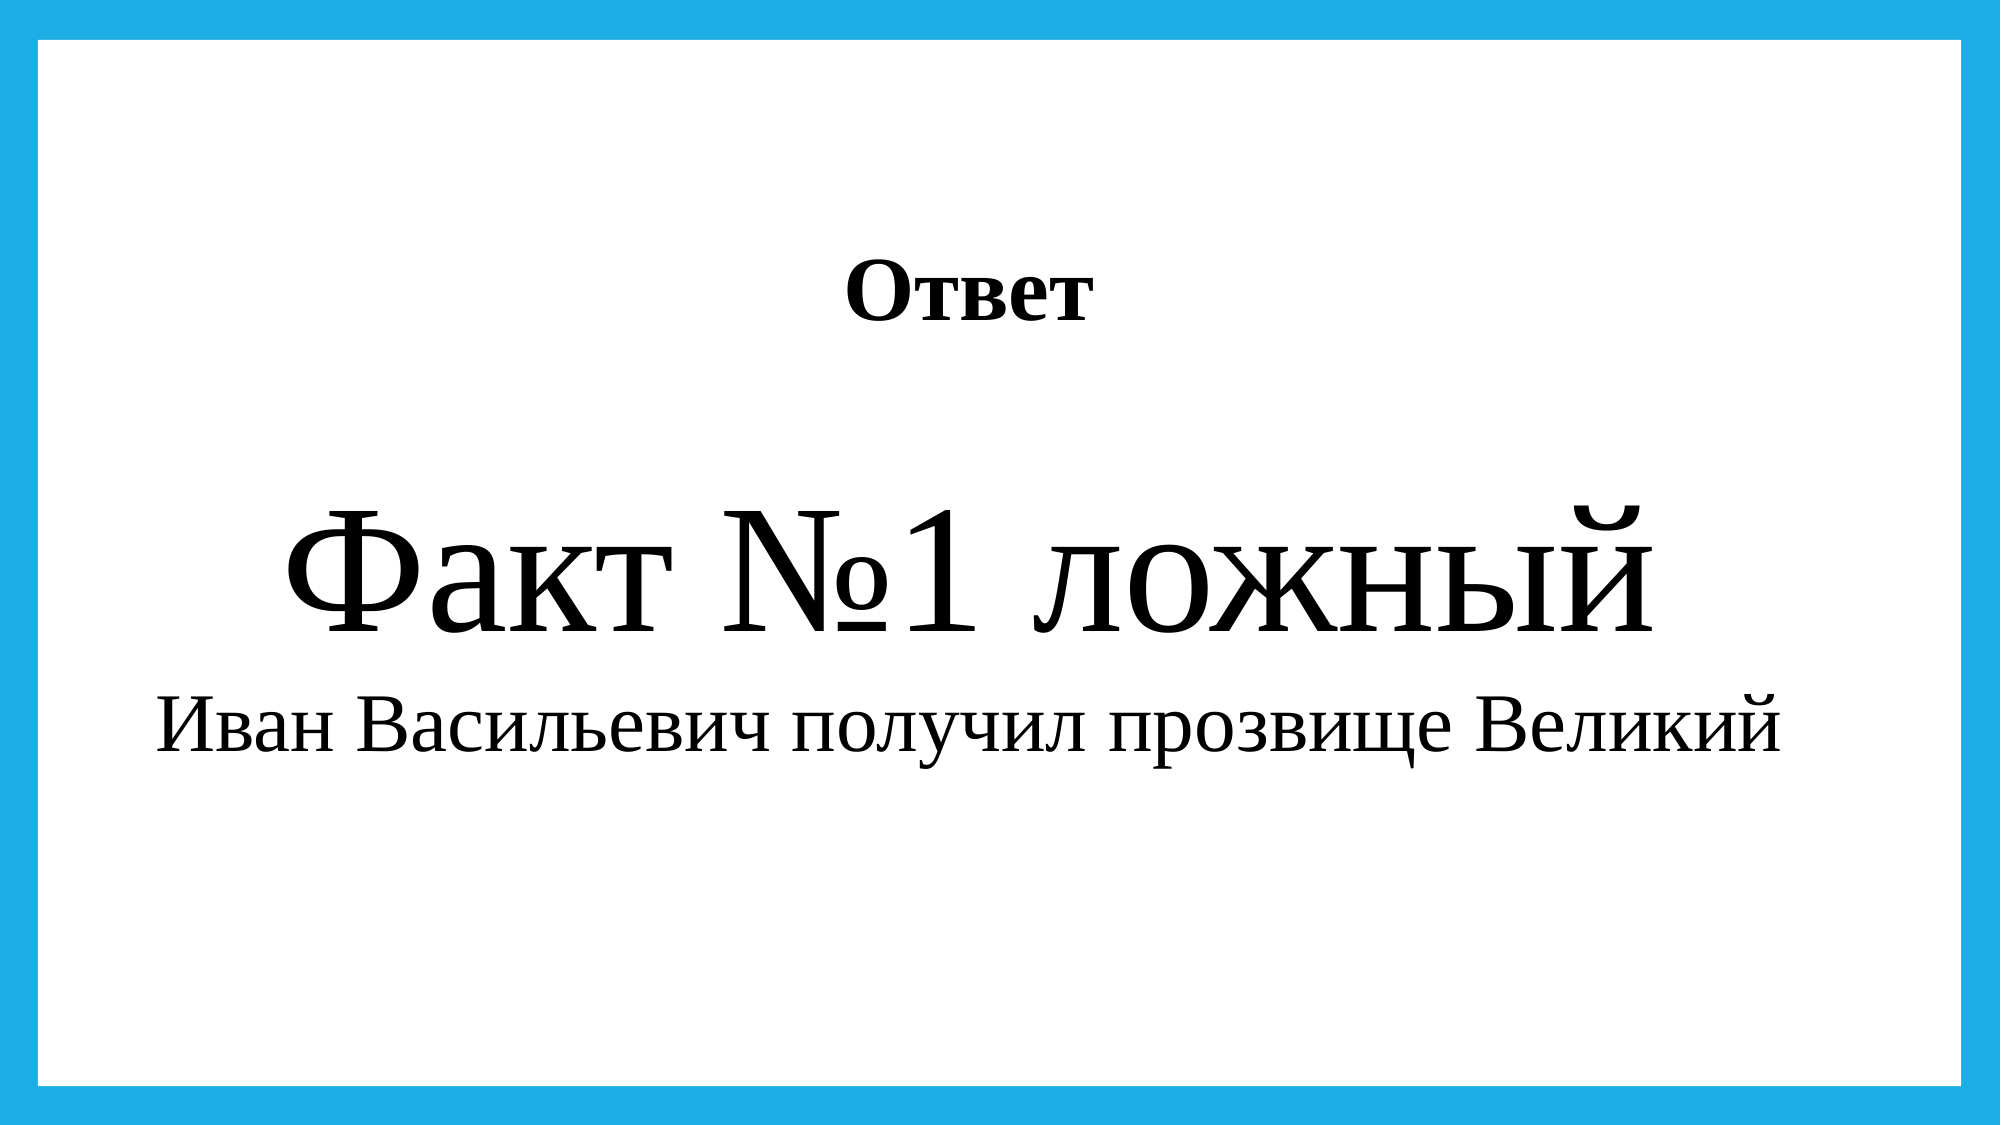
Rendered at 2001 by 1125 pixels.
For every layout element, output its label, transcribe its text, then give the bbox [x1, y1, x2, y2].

text_box Ответ Факт №1 ложный Иван Васильевич получил прозвище Великий [126, 221, 1812, 776]
